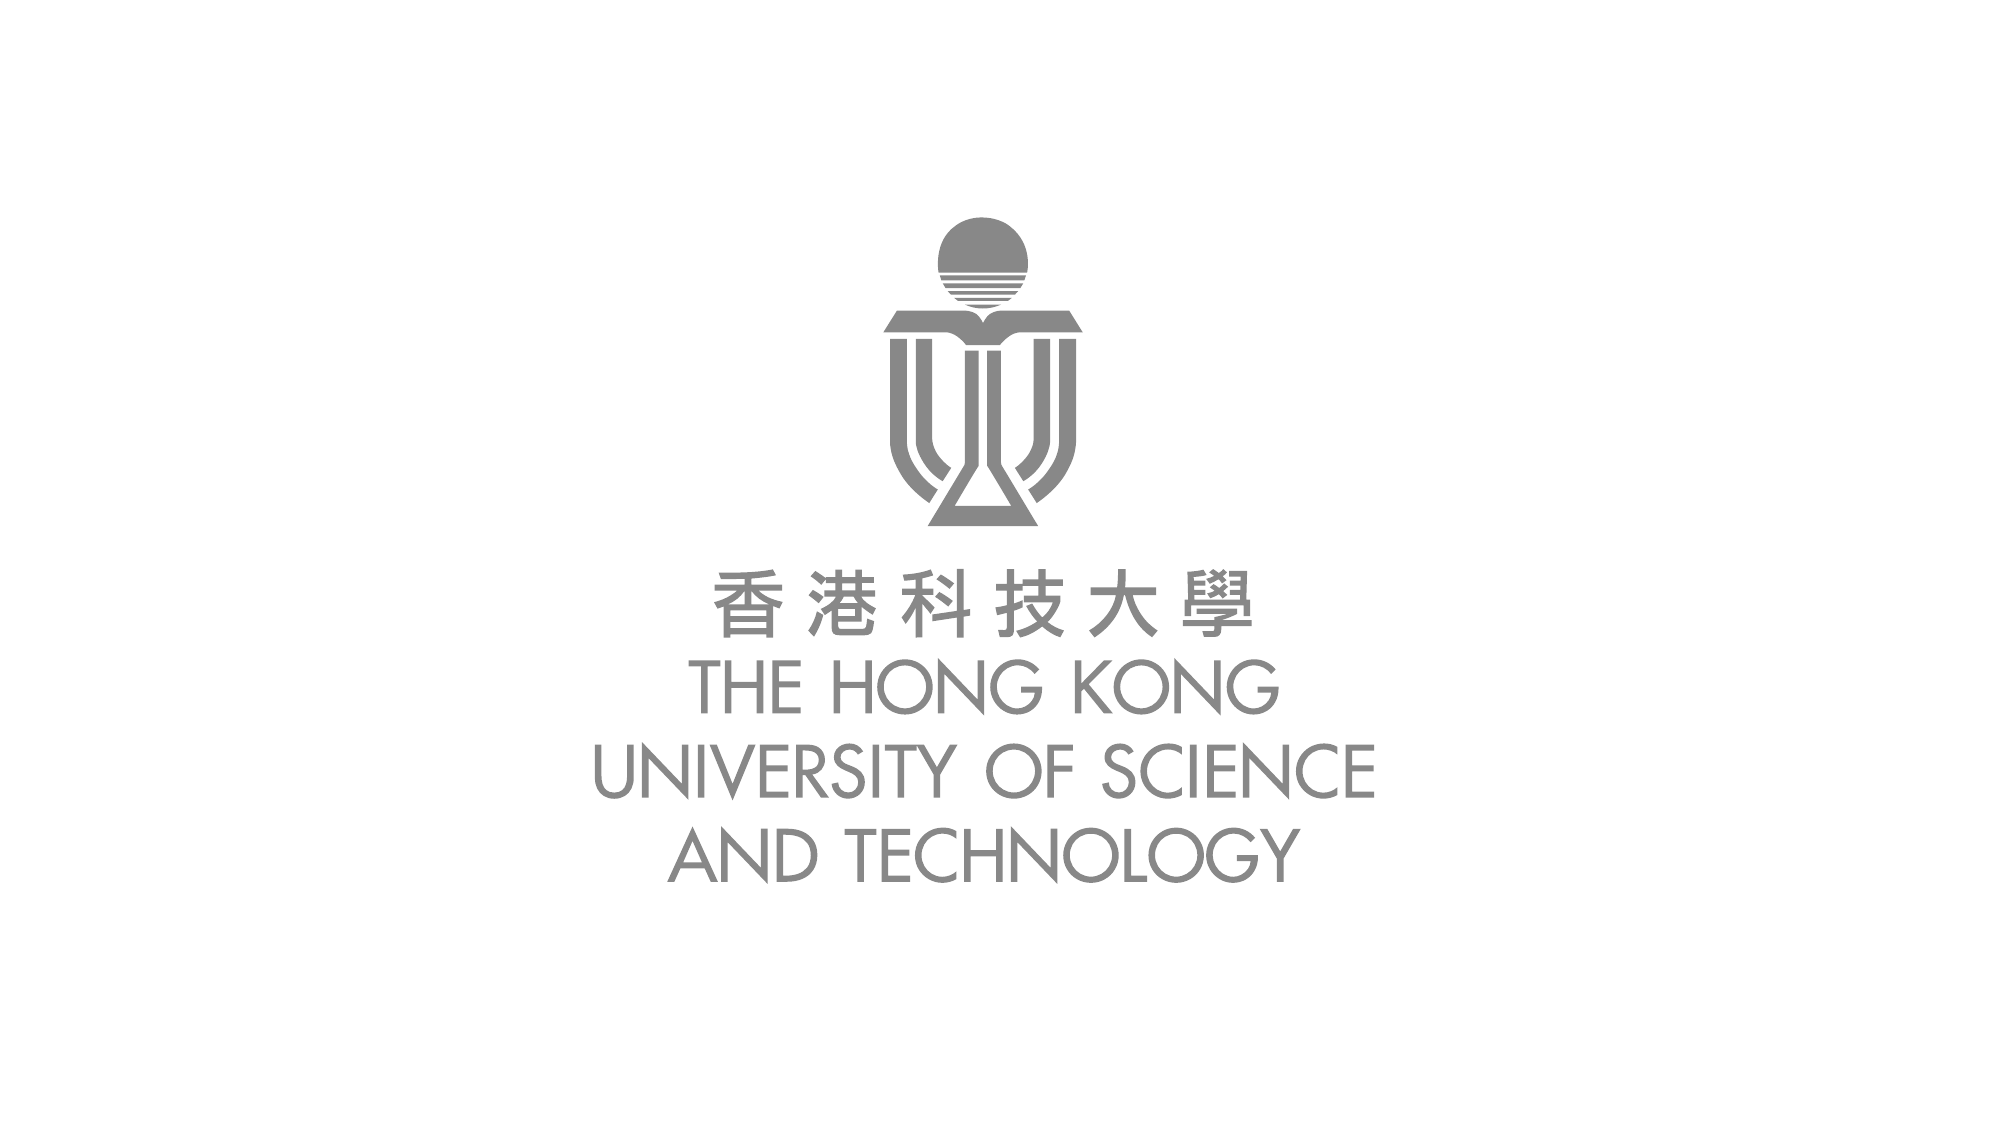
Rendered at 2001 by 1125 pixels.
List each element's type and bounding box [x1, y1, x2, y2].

text_box [594, 217, 1375, 884]
